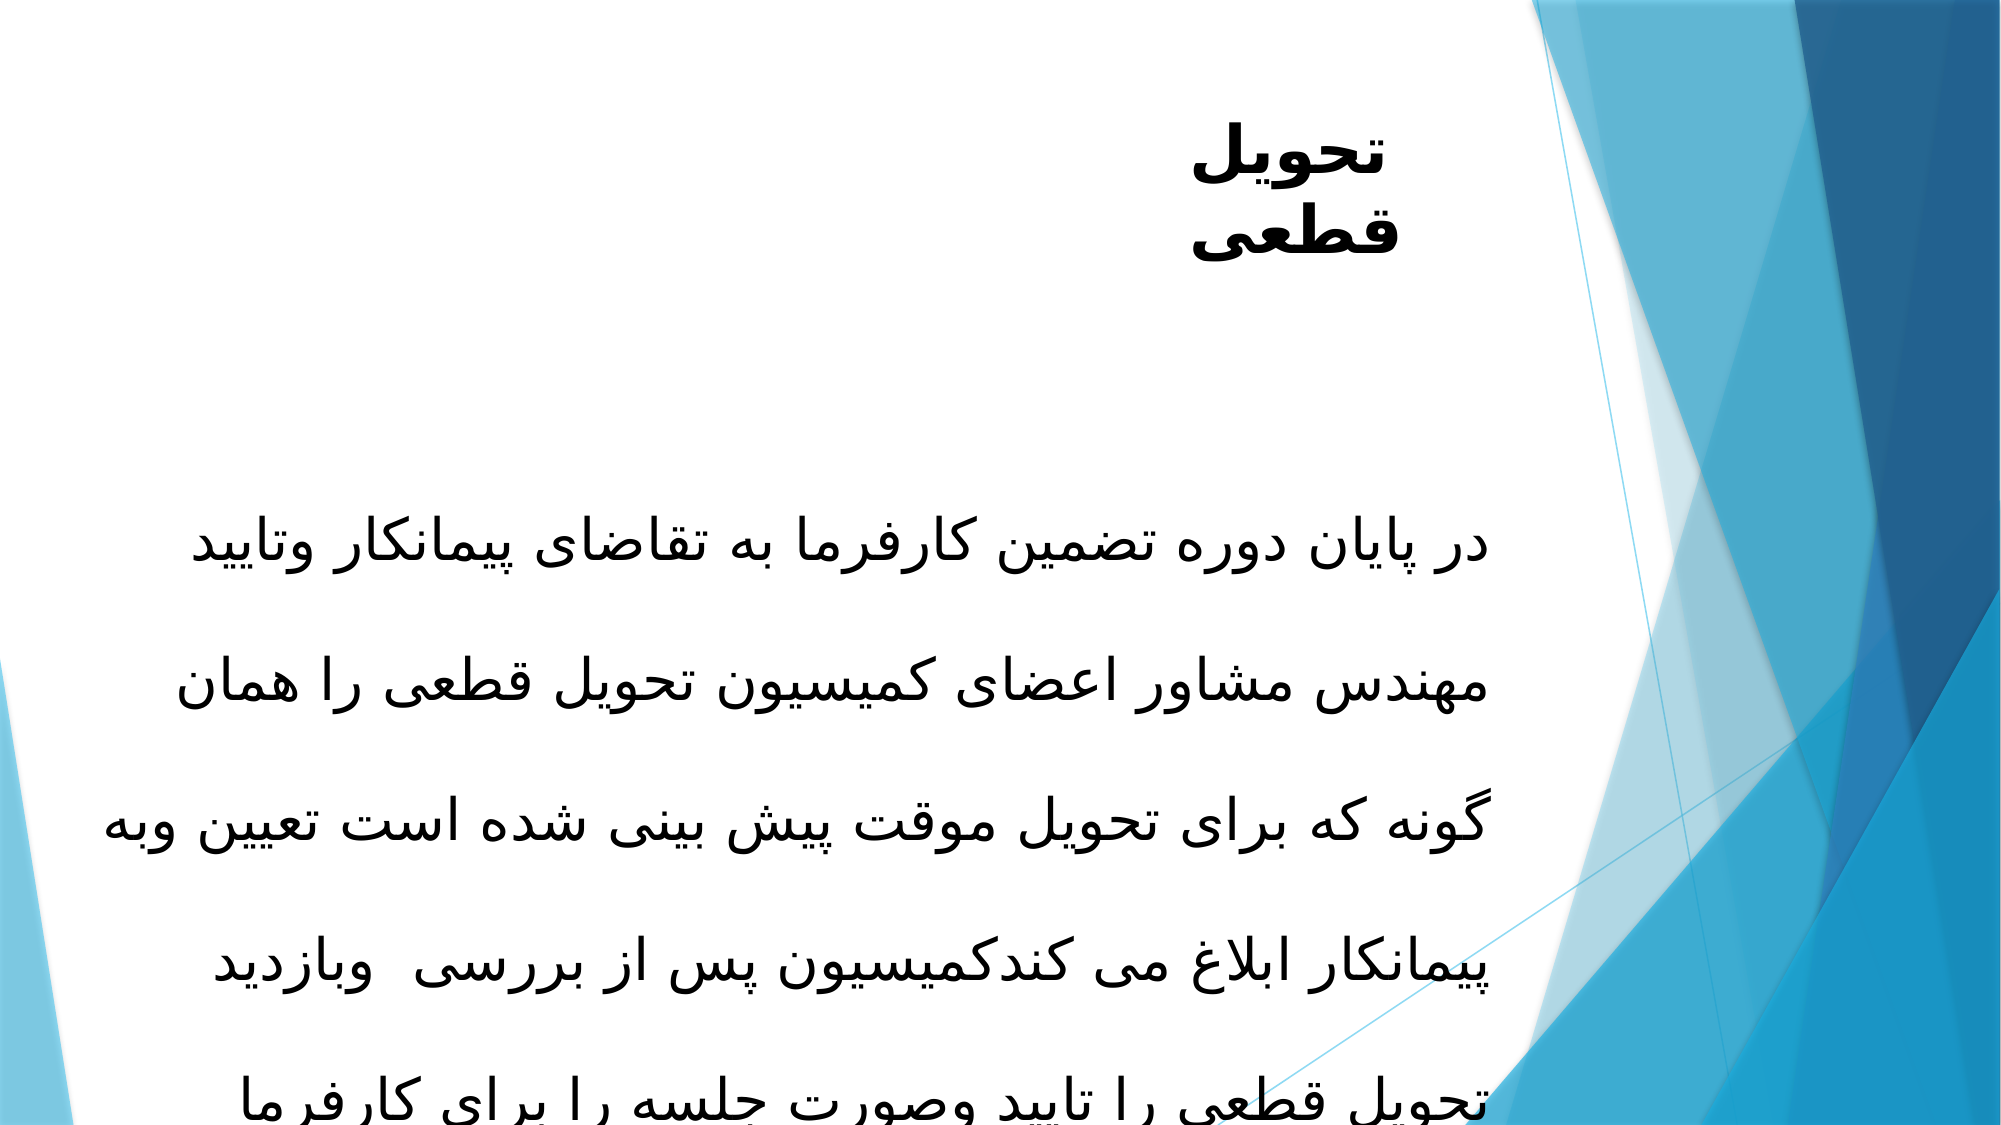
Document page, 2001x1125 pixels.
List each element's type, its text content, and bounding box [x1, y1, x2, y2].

text_box تحویل قطعی [1175, 99, 1551, 354]
text_box در پایان دوره تضمین کارفرما به تقاضای پیمانکار وتایید مهندس مشاور اعضای کمیسیون تحویل قطعی را همان گونه که برای تحویل موقت پیش بینی شده است تعیین وبه پیمانکار ابلاغ می کندکمیسیون پس از بررسی وبازدید تحویل قطعی را تایید وصورت جلسه را برای کارفرما ارسال می کند [80, 424, 1507, 1125]
